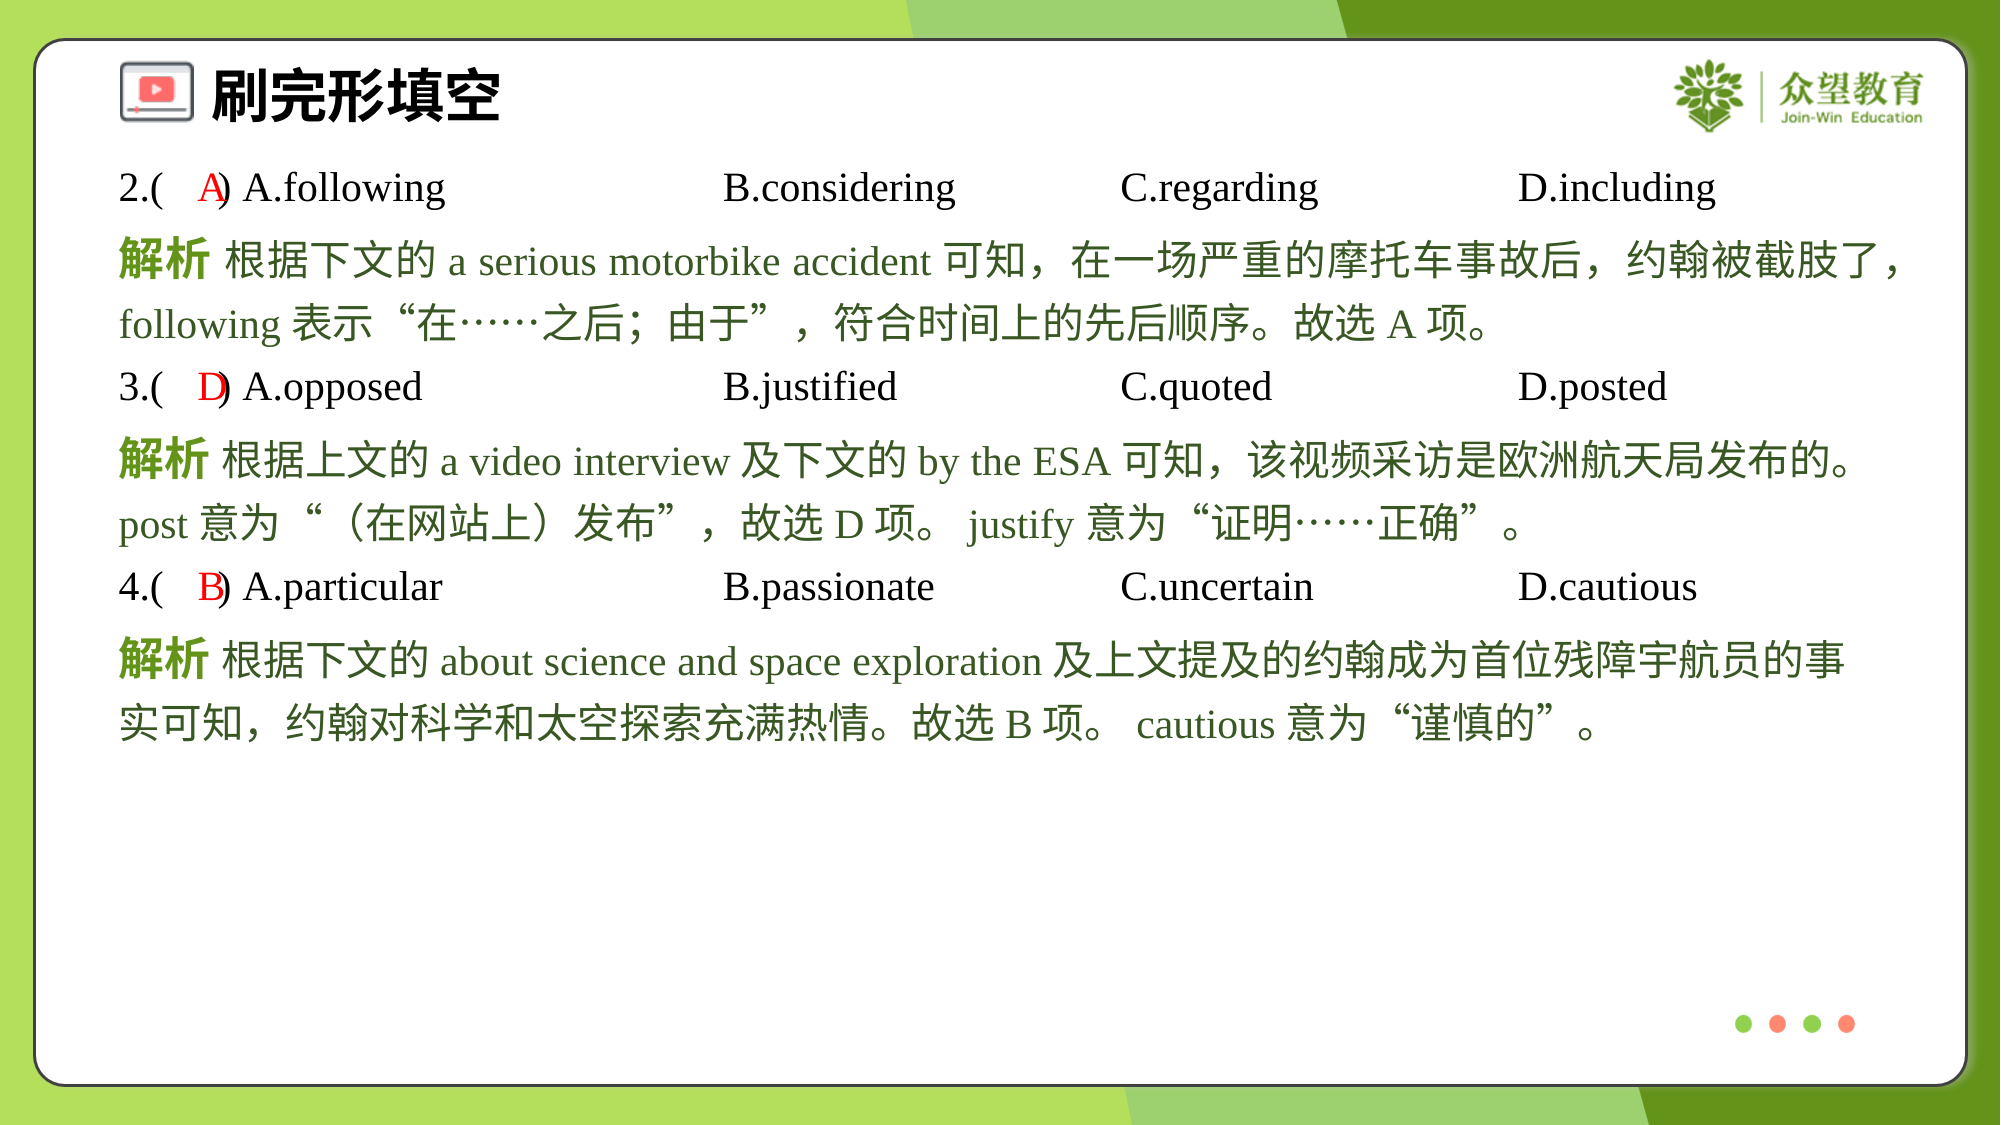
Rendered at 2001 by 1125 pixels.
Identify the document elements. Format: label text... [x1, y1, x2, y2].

text_box 2.( ) A.following B.considering C.regarding D.including [118, 146, 192, 204]
text_box 4.( ) A.particular B.passionate C.uncertain D.cautious [118, 546, 192, 604]
text_box 3.( ) A.opposed B.justified C.quoted D.posted [233, 346, 1883, 404]
text_box 3.( ) A.opposed B.justified C.quoted D.posted [118, 346, 192, 404]
text_box 4.( ) A.particular B.passionate C.uncertain D.cautious [231, 546, 1883, 604]
text_box 解析 根据下文的a serious motorbike accident可知，在一场严重的摩托车事故后，约翰被截肢了，following表示“在……之后；由于”，符合时间上的先后顺序。故选A项。 [118, 215, 1883, 342]
text_box D [192, 346, 233, 404]
text_box A [192, 146, 233, 205]
text_box B [192, 546, 231, 604]
text_box 解析 根据上文的a video interview及下文的by the ESA可知，该视频采访是欧洲航天局发布的。post意为“（在网站上）发布”，故选D项。justify意为“证明……正确”。 [118, 415, 1883, 542]
text_box 2.( ) A.following B.considering C.regarding D.including [233, 146, 1883, 204]
text_box 解析 根据下文的about science and space exploration及上文提及的约翰成为首位残障宇航员的事实可知，约翰对科学和太空探索充满热情。故选B项。cautious意为“谨慎的”。 [118, 615, 1883, 743]
picture [0, 0, 2000, 1125]
